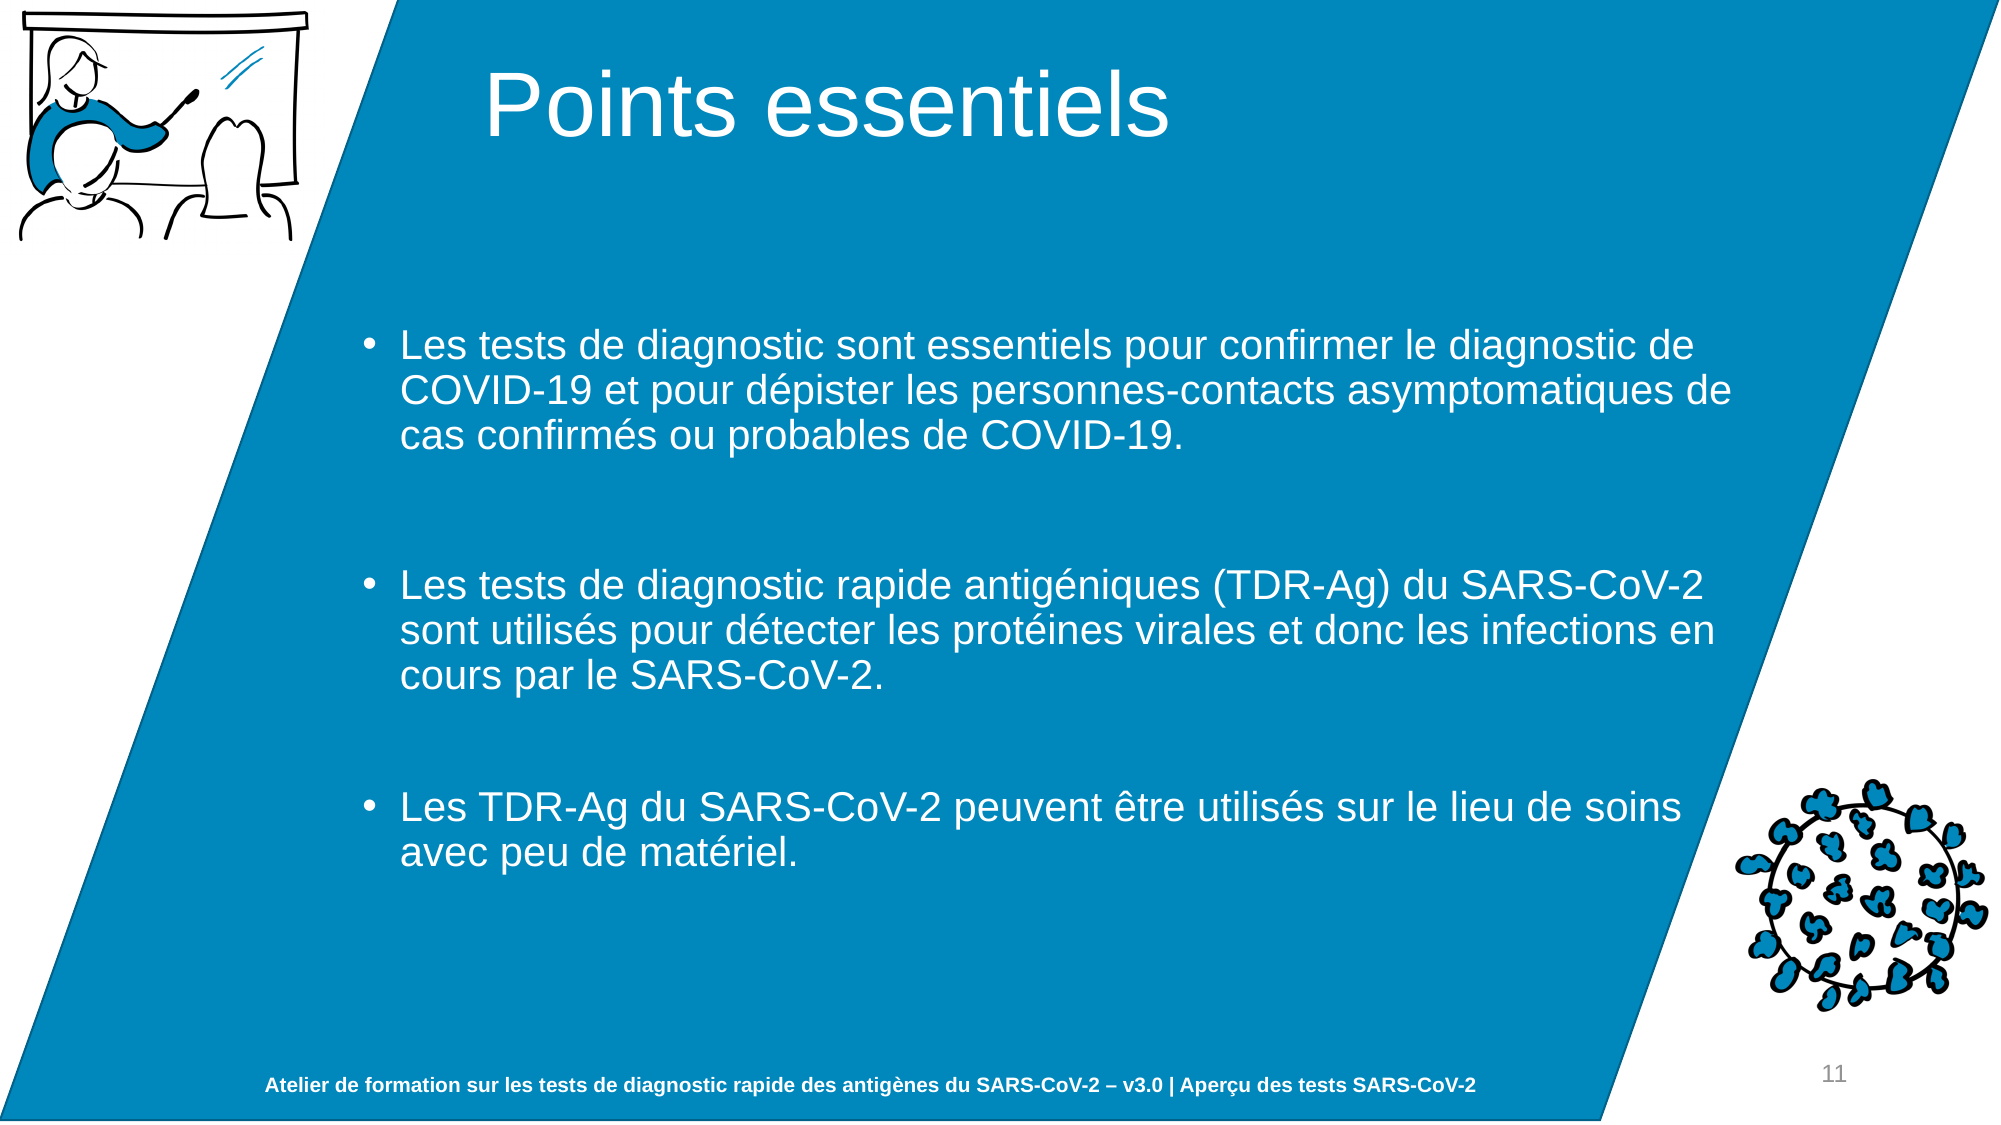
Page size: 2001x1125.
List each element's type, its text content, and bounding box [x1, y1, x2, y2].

text_box Points essentiels [468, 49, 1236, 205]
text_box Les tests de diagnostic sont essentiels pour confirmer le diagnostic de COVID-19 et pour dépister les personnes-contacts asymptomatiques de cas confirmés ou probables de COVID-19. Les tests de diagnostic rapide antigéniques (TDR-Ag) du SARS-CoV-2 sont utilisés pour détecter les protéines virales et donc les infections en cours par le SARS-CoV-2. Les TDR-Ag du SARS-CoV-2 peuvent être utilisés sur le lieu de soins avec peu de matériel. [347, 316, 1763, 1045]
picture [1726, 764, 1999, 1021]
text_box [0, 0, 1999, 1121]
footer Atelier de formation sur les tests de diagnostic rapide des antigènes du SARS-CoV-2 – v3.0 | Aperçu des tests SARS-CoV-2 [137, 1042, 1604, 1125]
picture [0, 0, 325, 255]
slide_number 11 [1607, 1042, 1863, 1103]
